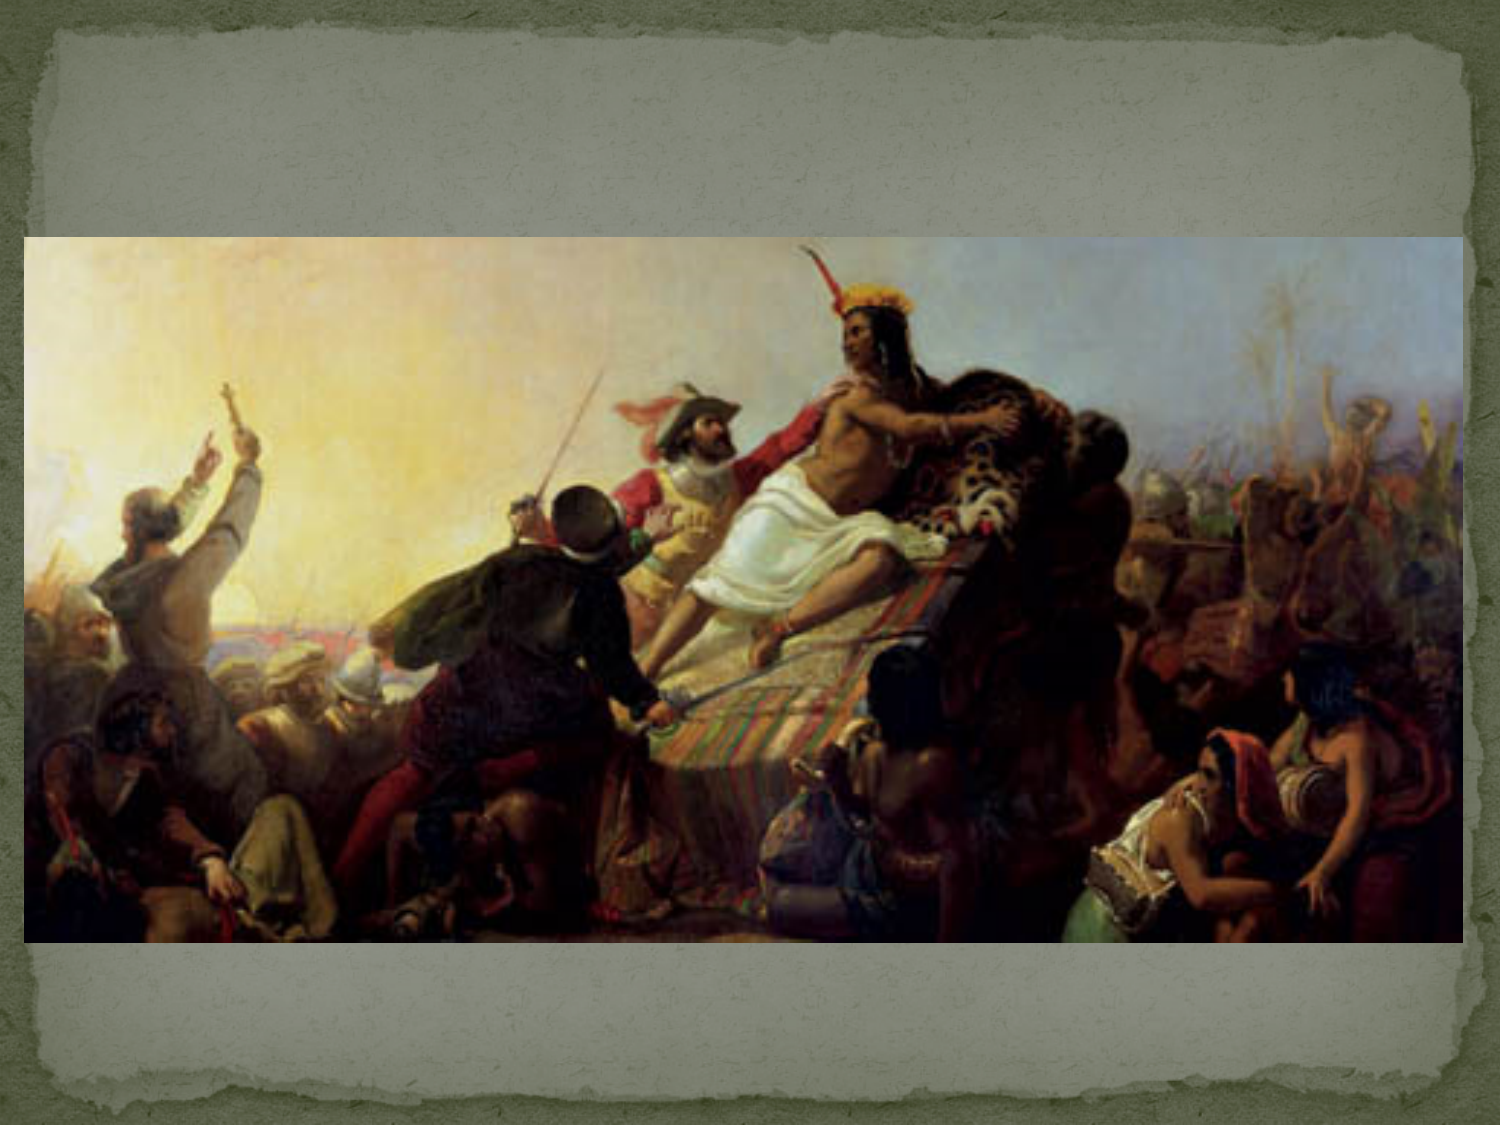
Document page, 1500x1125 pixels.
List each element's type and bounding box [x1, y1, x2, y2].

picture [25, 238, 1464, 944]
